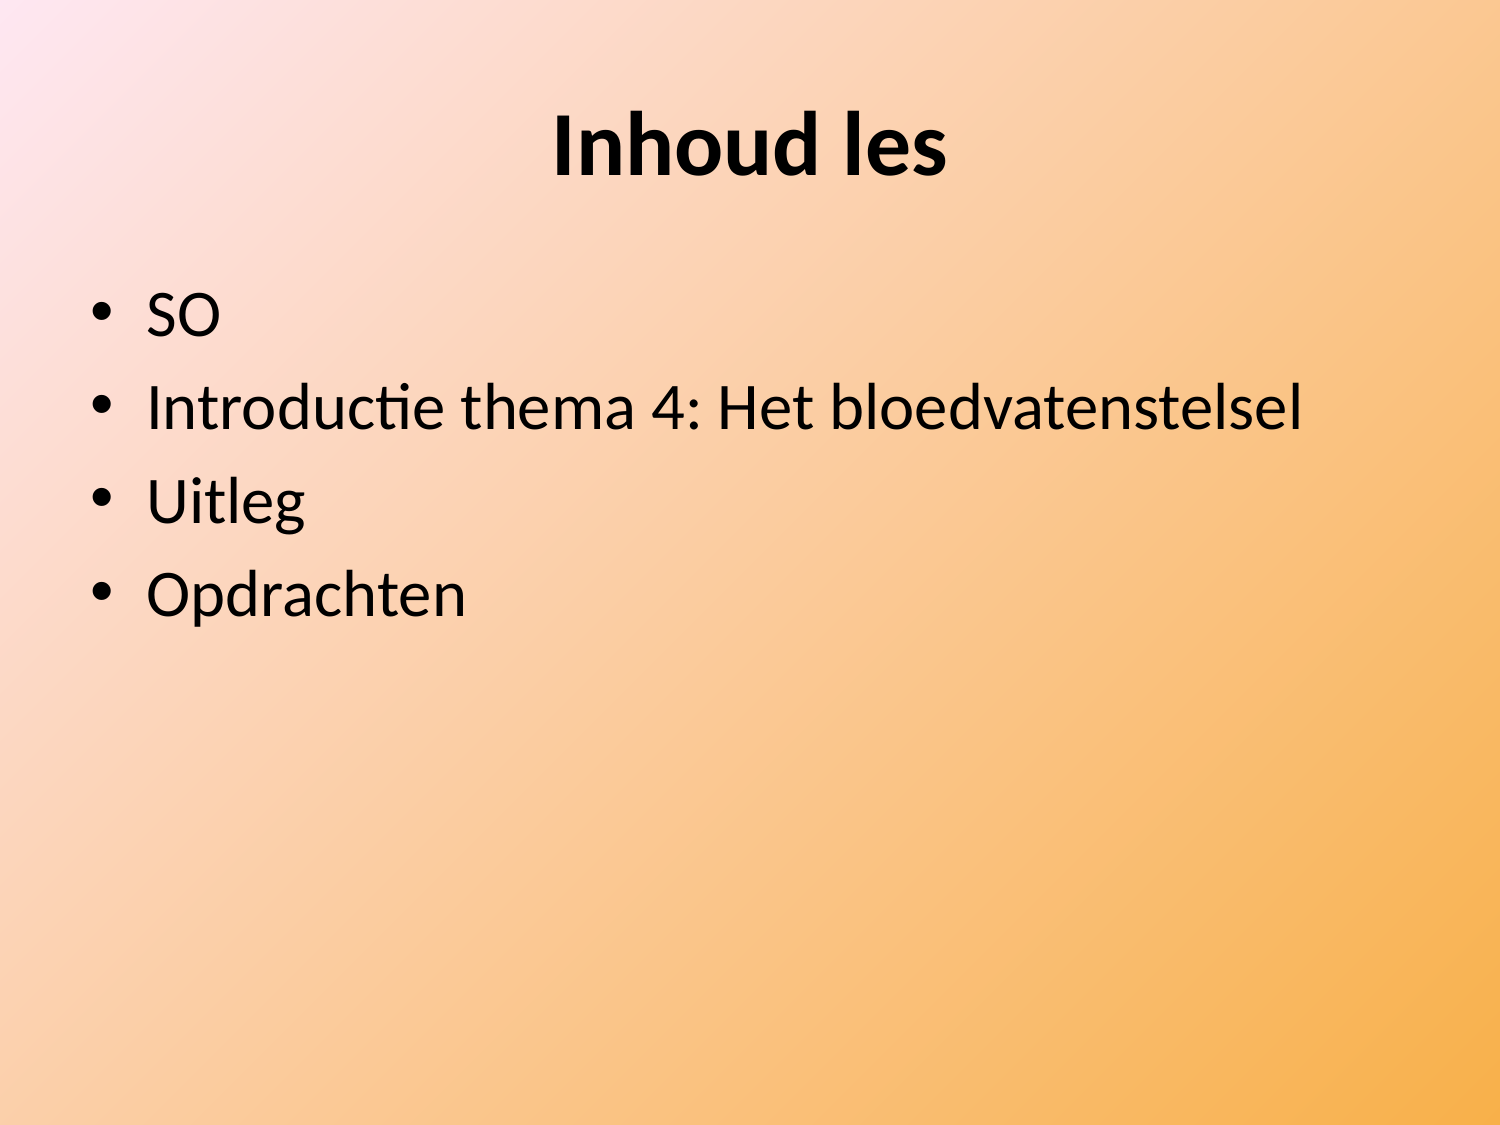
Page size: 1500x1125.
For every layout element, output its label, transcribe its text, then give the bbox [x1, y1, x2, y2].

list SO Introductie thema 4: Het bloedvatenstelsel Uitleg Opdrachten [75, 262, 1425, 1005]
title Inhoud les [75, 45, 1425, 233]
